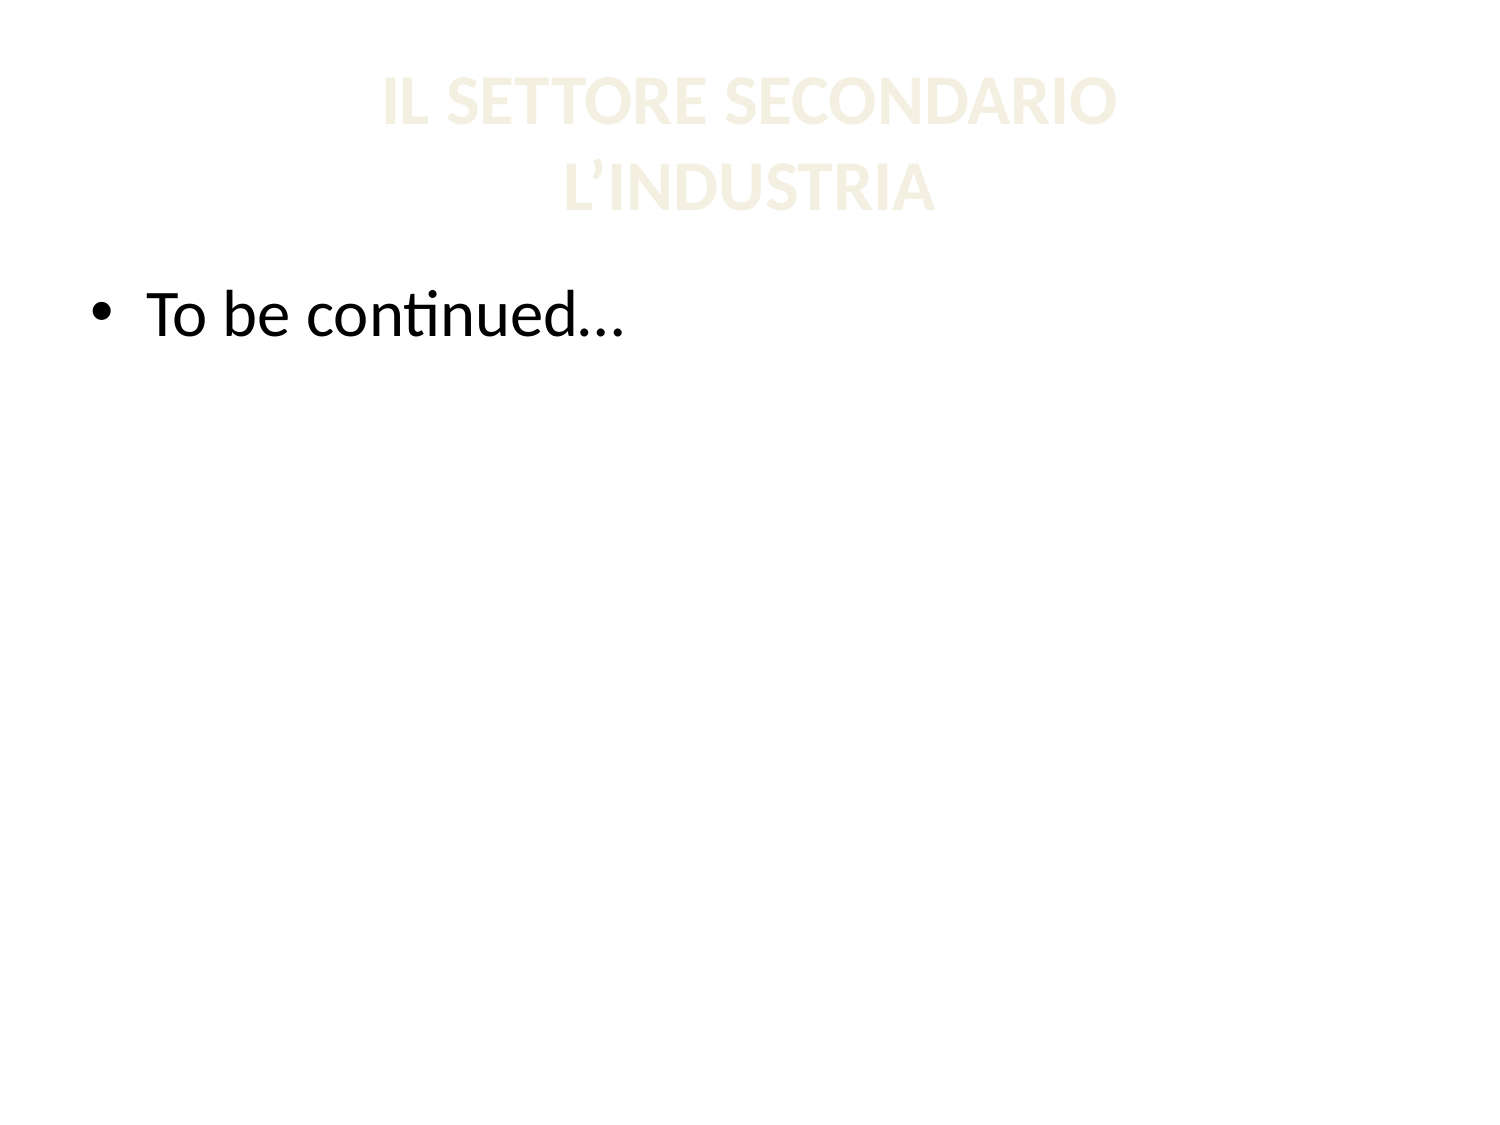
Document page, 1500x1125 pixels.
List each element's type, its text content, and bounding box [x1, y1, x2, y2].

title IL SETTORE SECONDARIO L’INDUSTRIA [75, 45, 1425, 233]
list To be continued… [75, 262, 1425, 1005]
